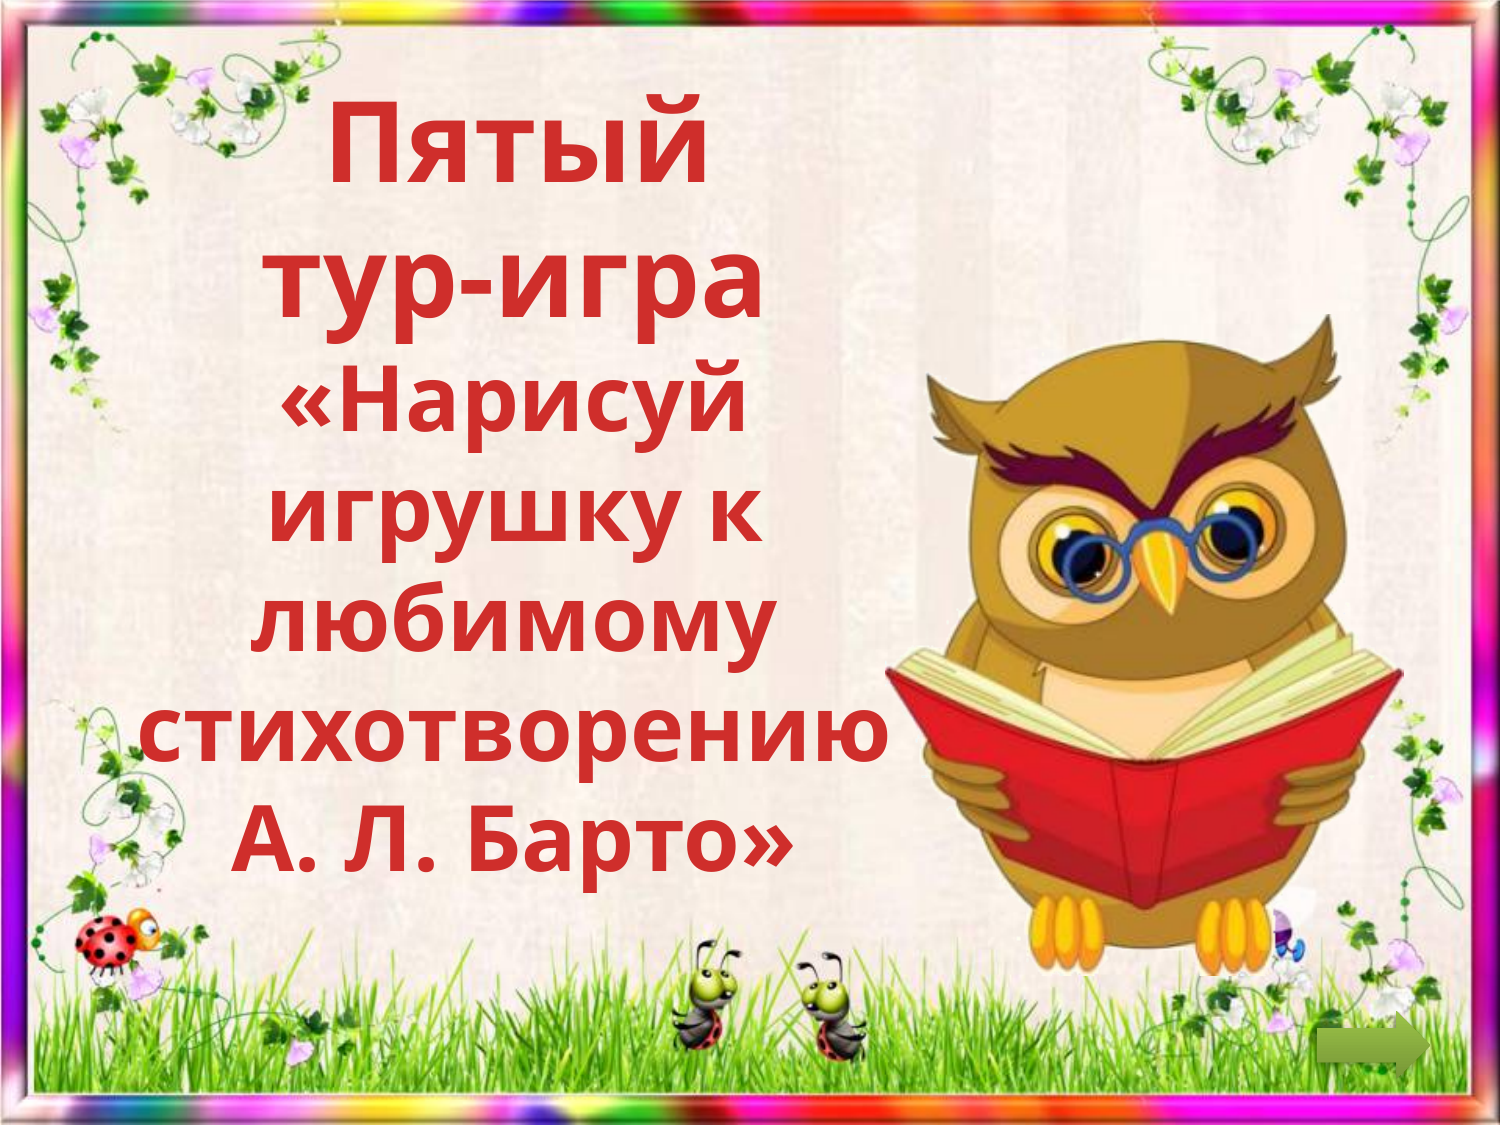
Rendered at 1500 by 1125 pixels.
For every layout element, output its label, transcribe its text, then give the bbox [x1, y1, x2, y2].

picture [0, 0, 1500, 1125]
text_box [1316, 1011, 1431, 1079]
text_box Пятый тур-игра «Нарисуй игрушку к любимому стихотворению А. Л. Барто» [108, 62, 921, 897]
